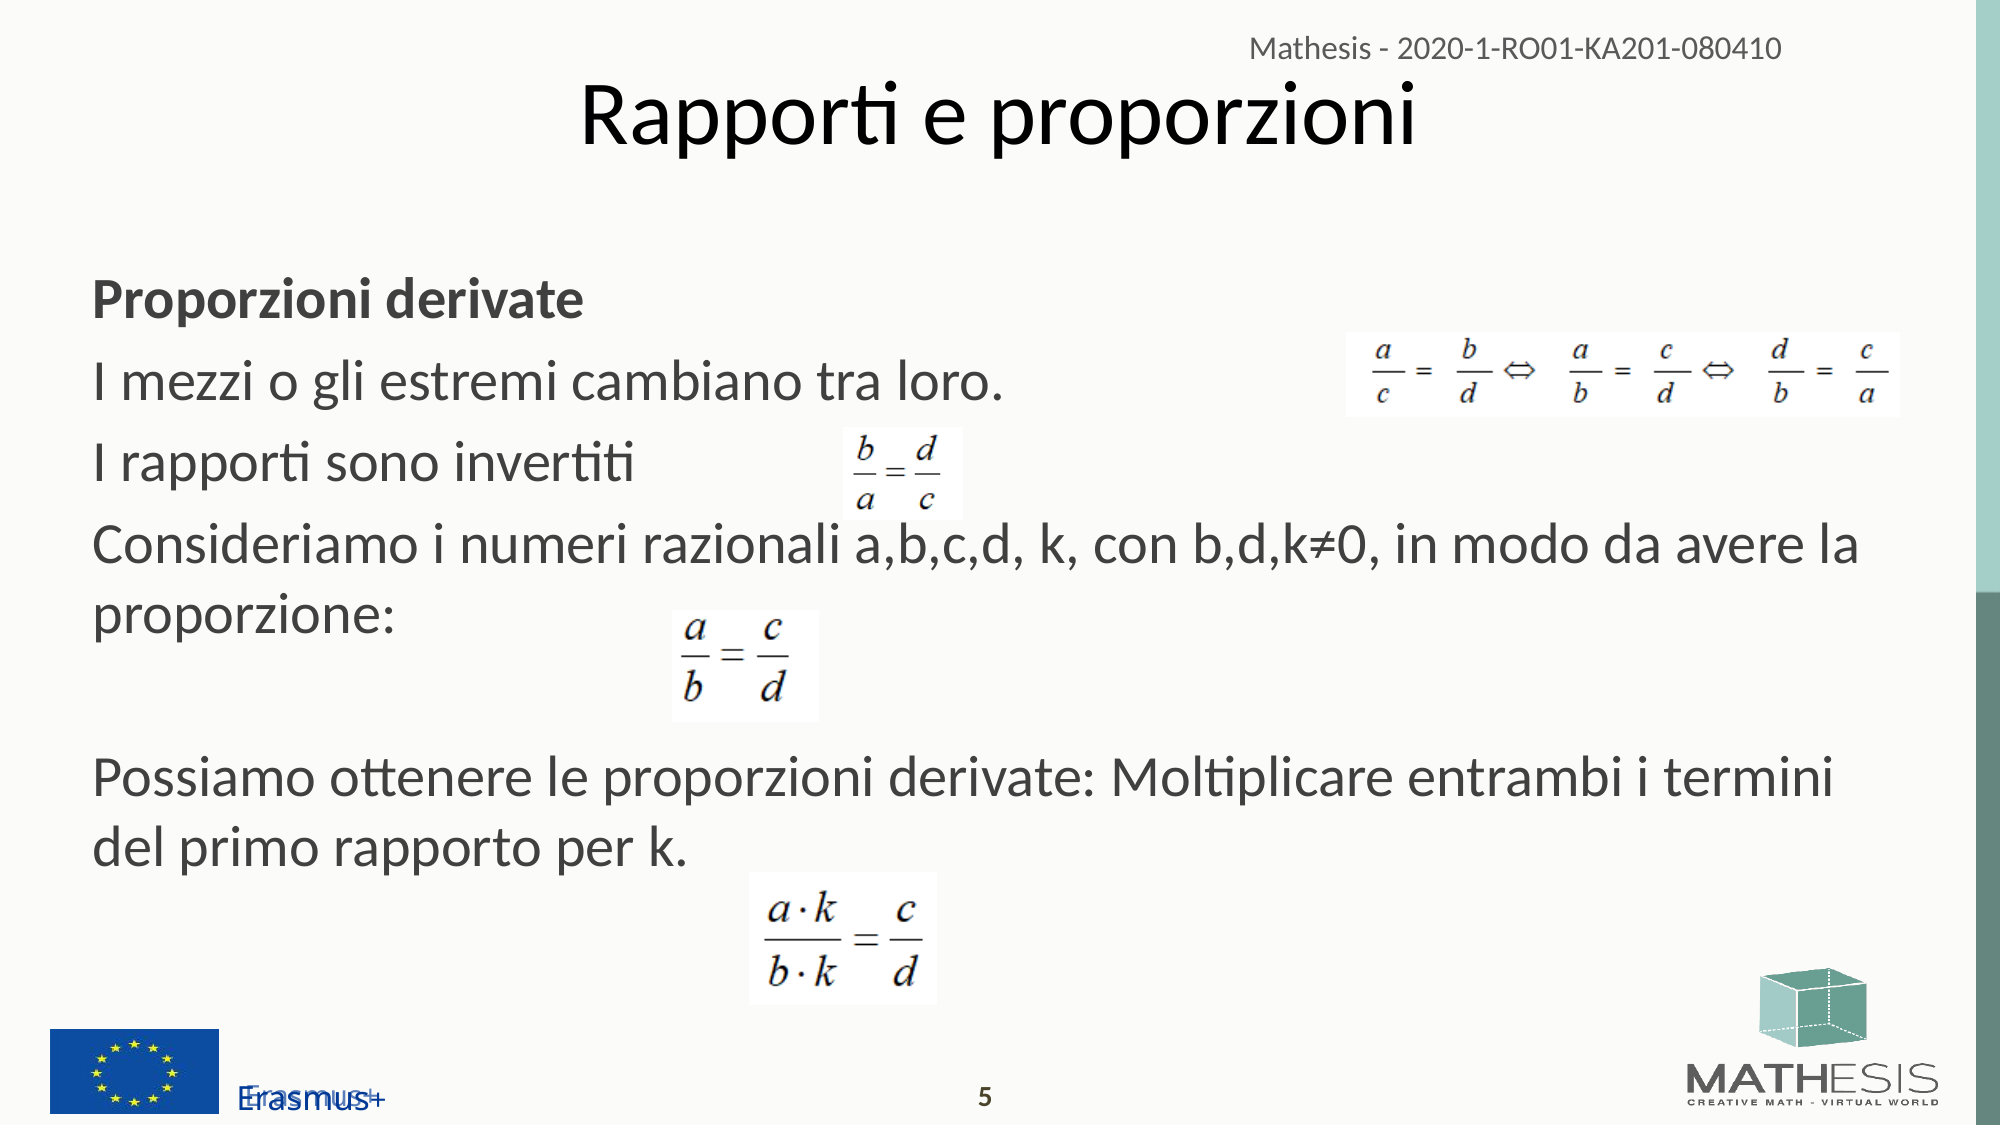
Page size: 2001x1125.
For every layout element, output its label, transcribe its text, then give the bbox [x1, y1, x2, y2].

picture [749, 871, 938, 1006]
picture [842, 427, 963, 521]
title Rapporti e proporzioni [99, 45, 1900, 233]
picture [1346, 332, 1901, 418]
list Proporzioni derivate I mezzi o gli estremi cambiano tra loro. I rapporti sono invertiti Consideriamo i numeri razionali a,b,c,d, k, con b,d,k≠0, in modo da avere la proporzione: Possiamo ottenere le proporzioni derivate: Moltiplicare entrambi i termini del primo rapporto per k. [78, 252, 1879, 996]
picture [50, 1029, 219, 1114]
picture [672, 610, 819, 722]
